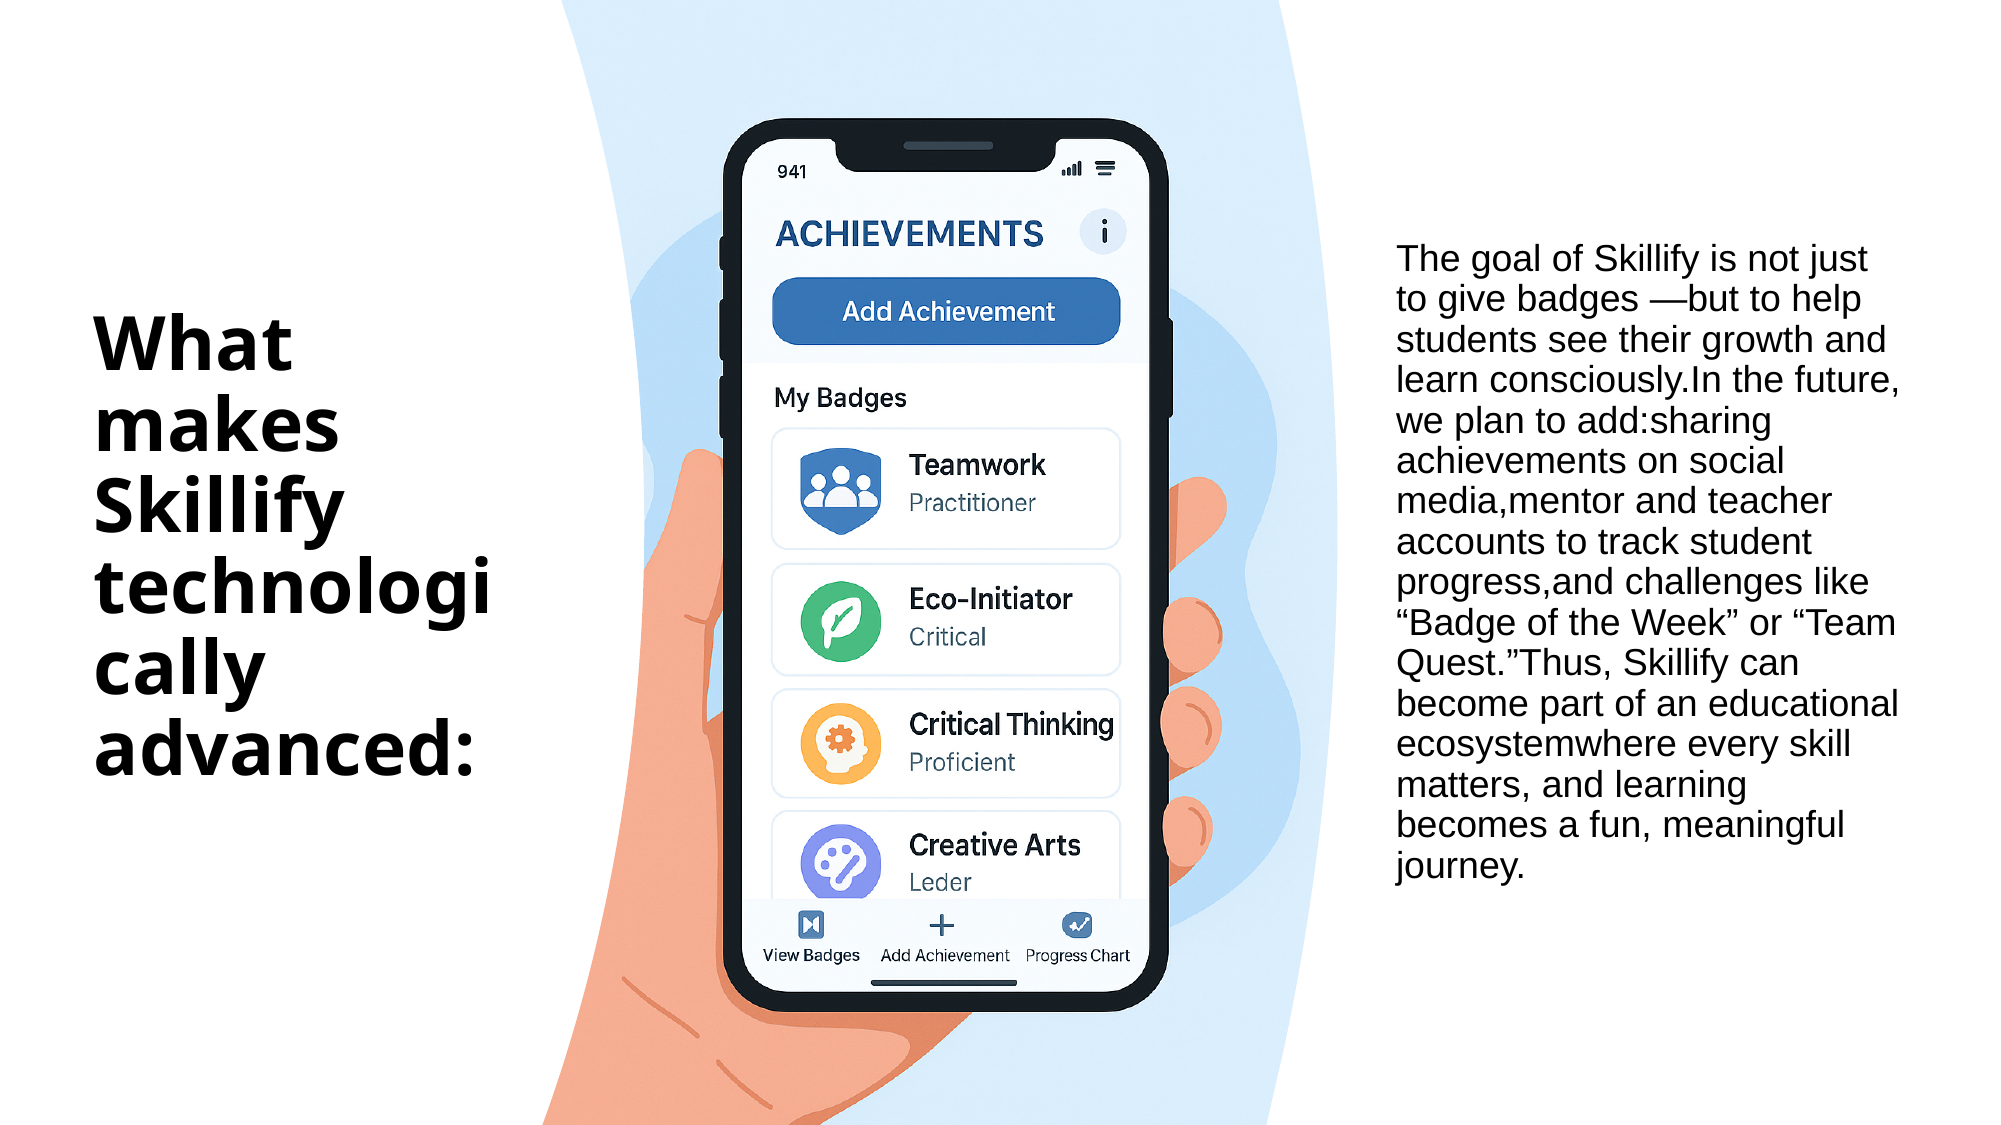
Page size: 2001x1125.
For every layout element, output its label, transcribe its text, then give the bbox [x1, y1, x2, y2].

list The goal of Skillify is not just to give badges —but to help students see their growth and learn consciously.In the future, we plan to add:sharing achievements on social media,mentor and teacher accounts to track student progress,and challenges like “Badge of the Week” or “Team Quest.”Thus, Skillify can become part of an educational ecosystemwhere every skill matters, and learning becomes a fun, meaningful journey. [1381, 93, 1922, 1032]
title What makes Skillify technologically advanced: [78, 79, 541, 1018]
picture [541, 0, 1338, 1125]
